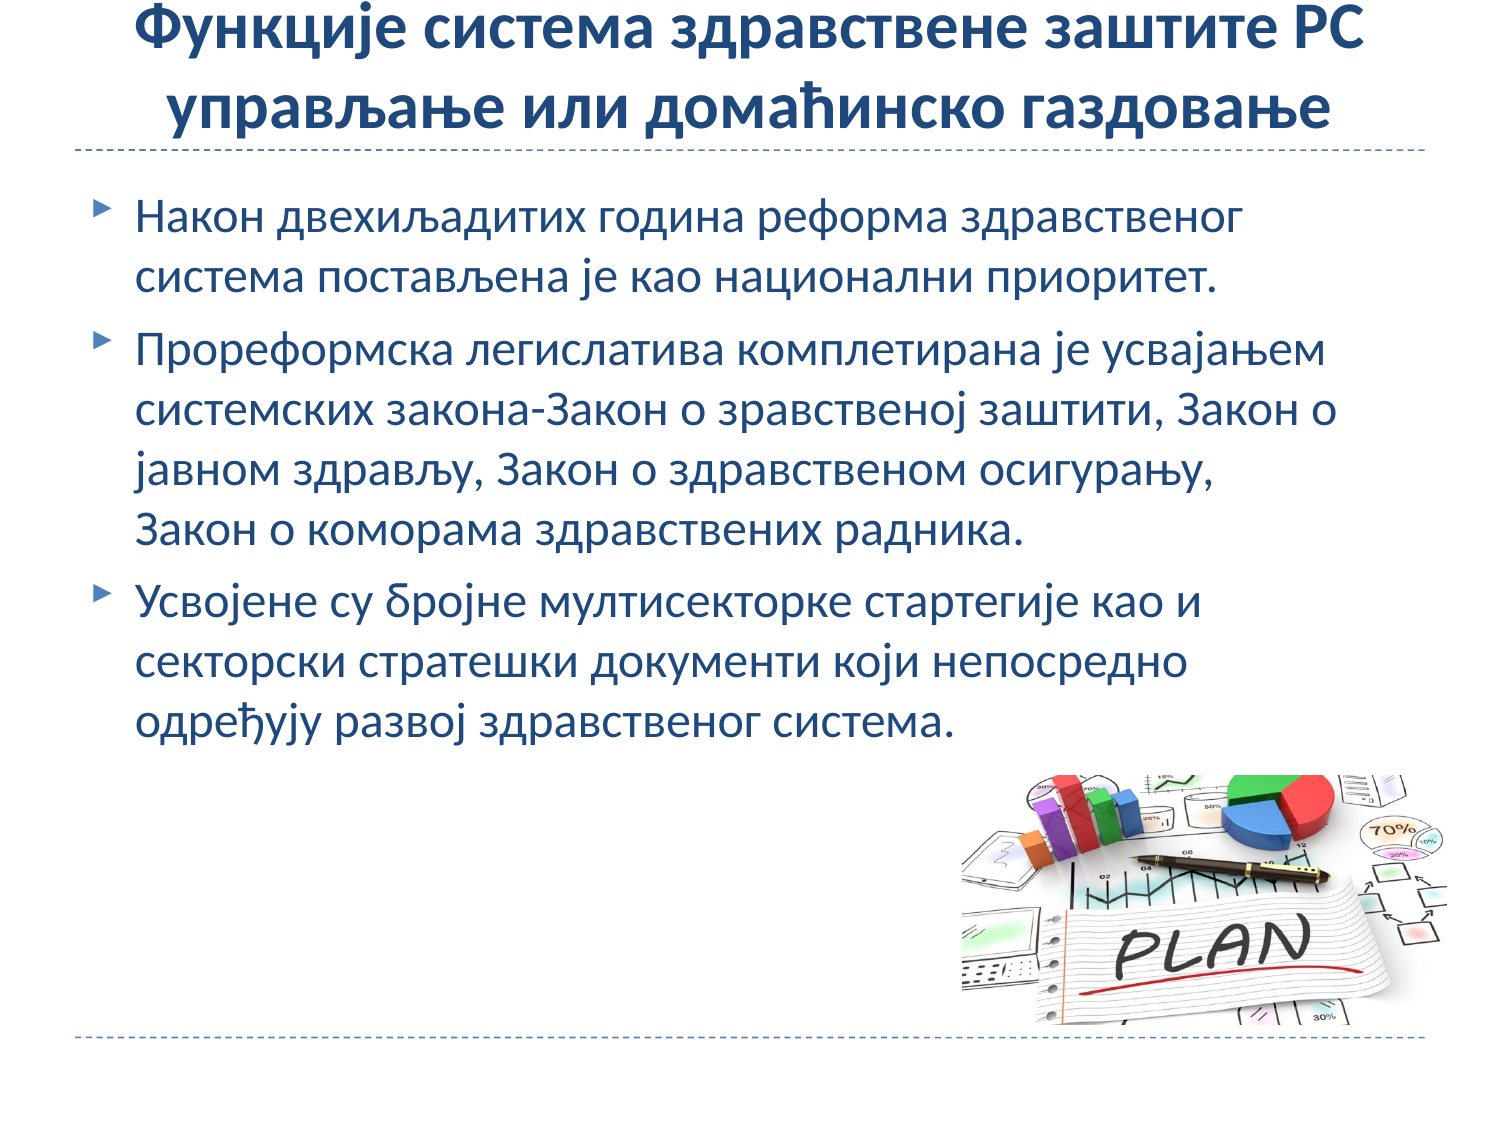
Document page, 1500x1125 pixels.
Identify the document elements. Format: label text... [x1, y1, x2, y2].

list Након двехиљадитих година реформа здравственог система постављена је као национални приоритет. Прореформска легислатива комплетирана је усвајањем системских закона-Закон о зравственој заштити, Закон о јавном здрављу, Закон о здравственом осигурању, Закон о коморама здравствених радника. Усвојене су бројне мултисекторке стартегије као и секторски стратешки документи који непосредно одређују развој здравственог система. [74, 174, 1365, 965]
title Функције система здравствене заштите РС управљање или домаћинско газдовање [74, 4, 1426, 150]
picture [962, 774, 1448, 1026]
